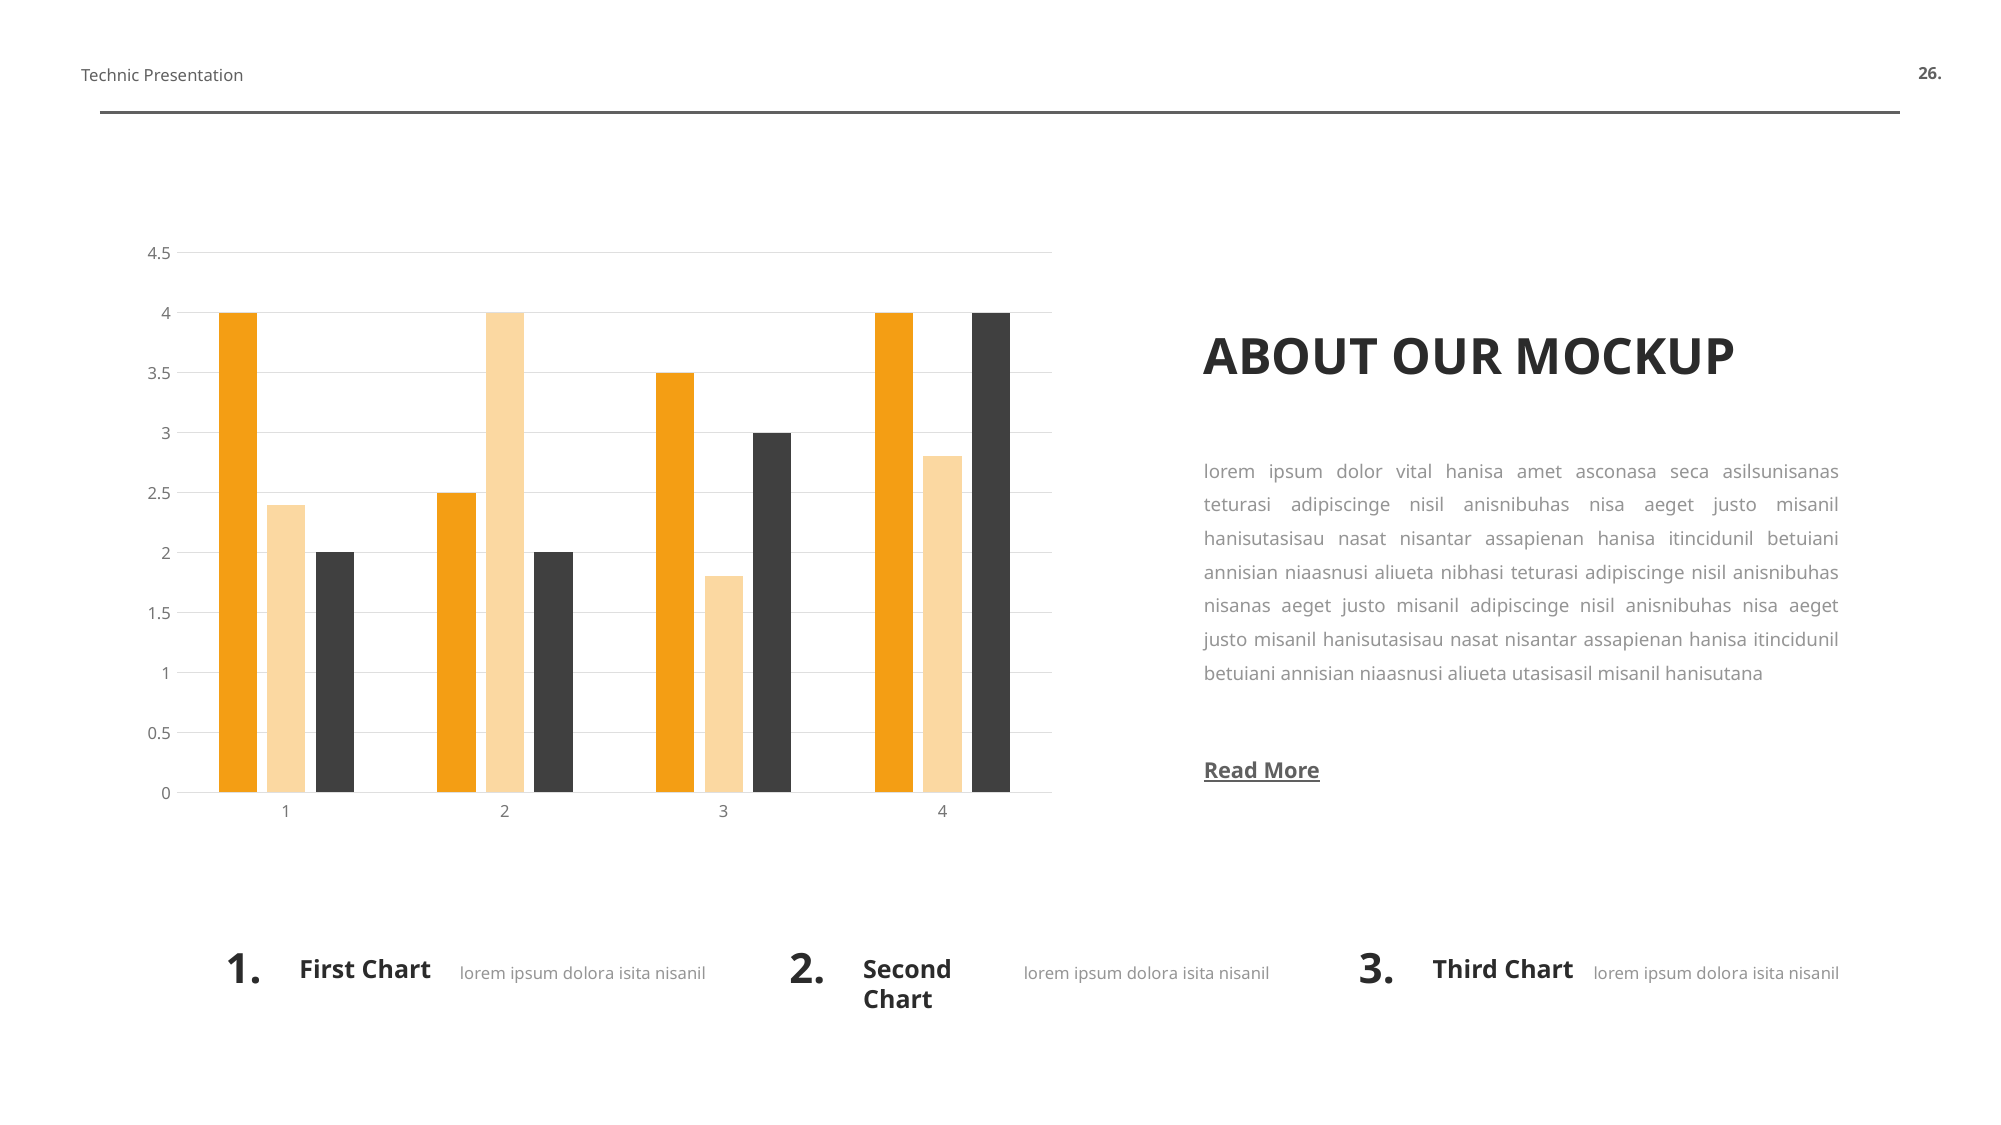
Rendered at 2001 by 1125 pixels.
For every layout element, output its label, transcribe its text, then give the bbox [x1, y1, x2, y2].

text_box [1314, 934, 1859, 1000]
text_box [744, 934, 1289, 1000]
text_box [83, 55, 1918, 113]
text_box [1189, 317, 1854, 691]
text_box Read More [1189, 749, 1355, 790]
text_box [181, 934, 725, 1000]
chart [128, 228, 1071, 834]
